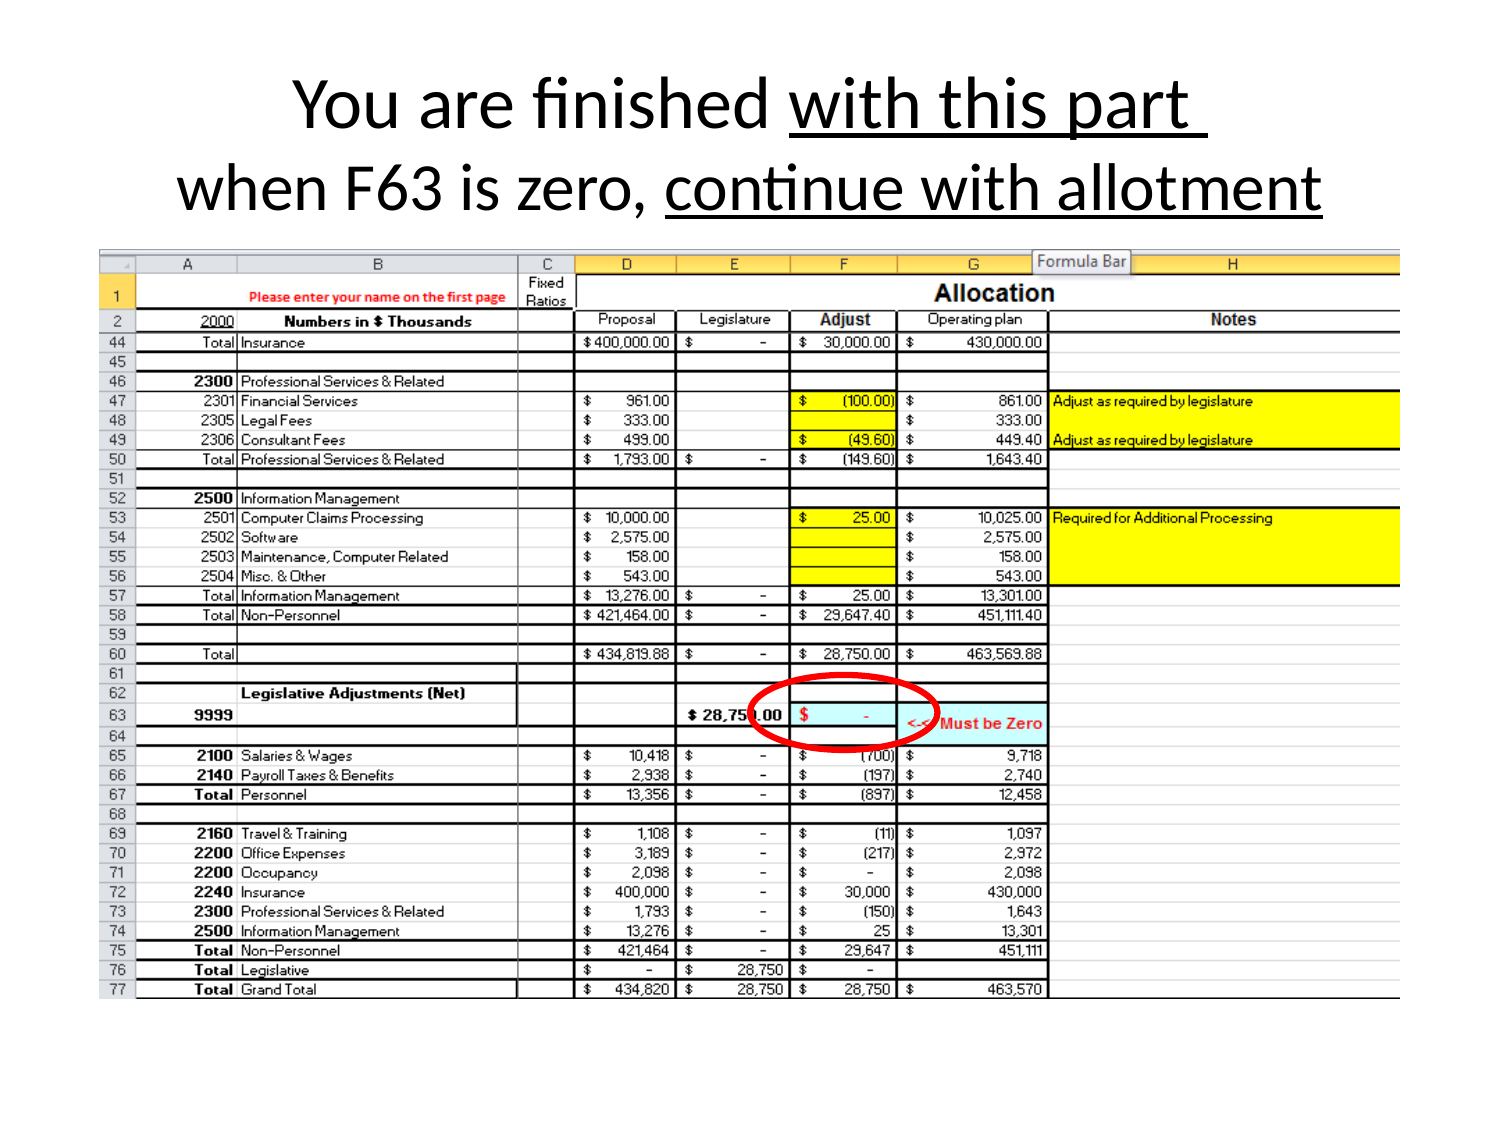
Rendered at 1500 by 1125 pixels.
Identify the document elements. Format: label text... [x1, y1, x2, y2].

title You are finished with this part when F63 is zero, continue with allotment [75, 45, 1425, 233]
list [99, 249, 1401, 999]
